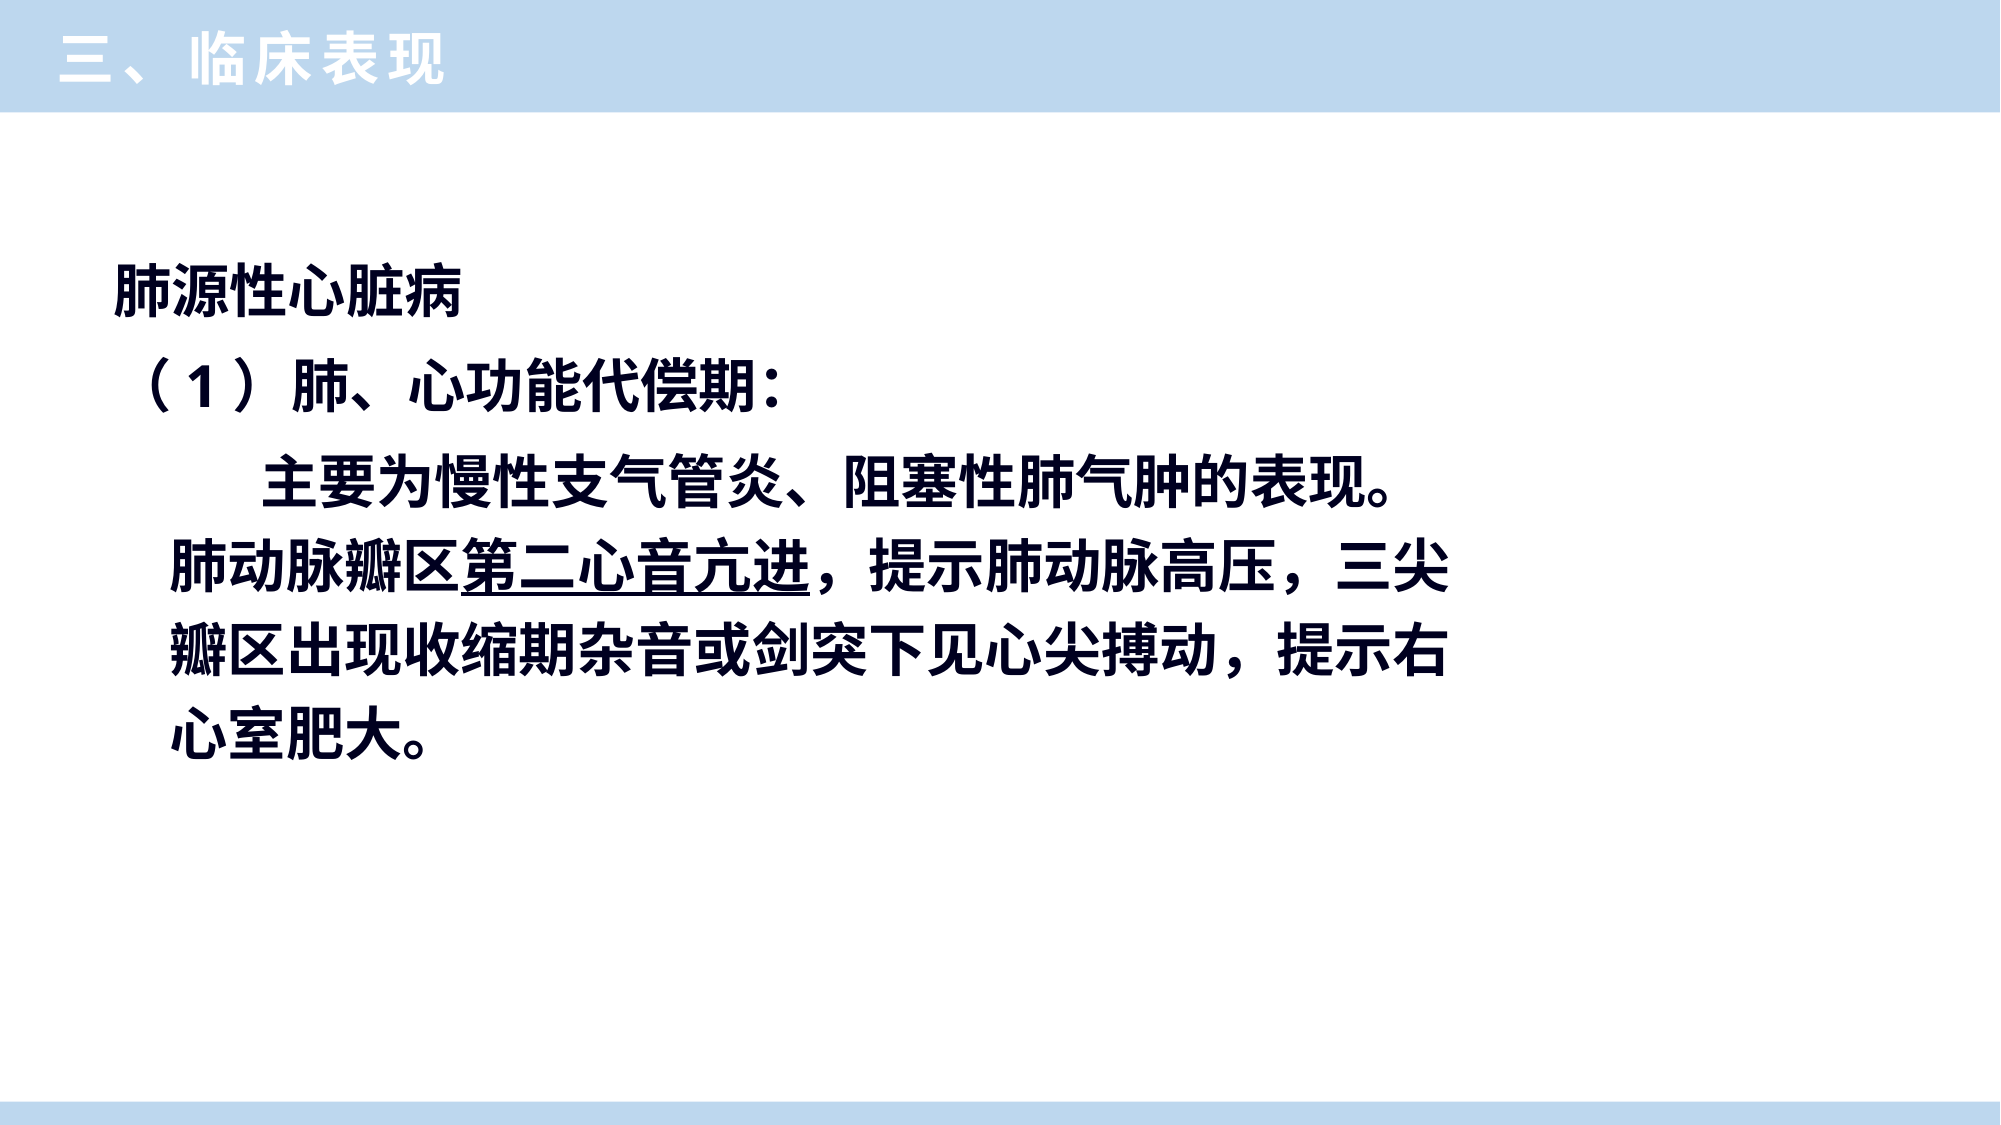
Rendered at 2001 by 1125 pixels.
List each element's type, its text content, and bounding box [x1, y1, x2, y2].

text_box 三、临床表现 [44, 16, 458, 98]
text_box 肺源性心脏病 （1）肺、心功能代偿期： 主要为慢性支气管炎、阻塞性肺气肿的表现。肺动脉瓣区第二心音亢进，提示肺动脉高压，三尖瓣区出现收缩期杂音或剑突下见心尖搏动，提示右心室肥大。 [98, 150, 1481, 997]
